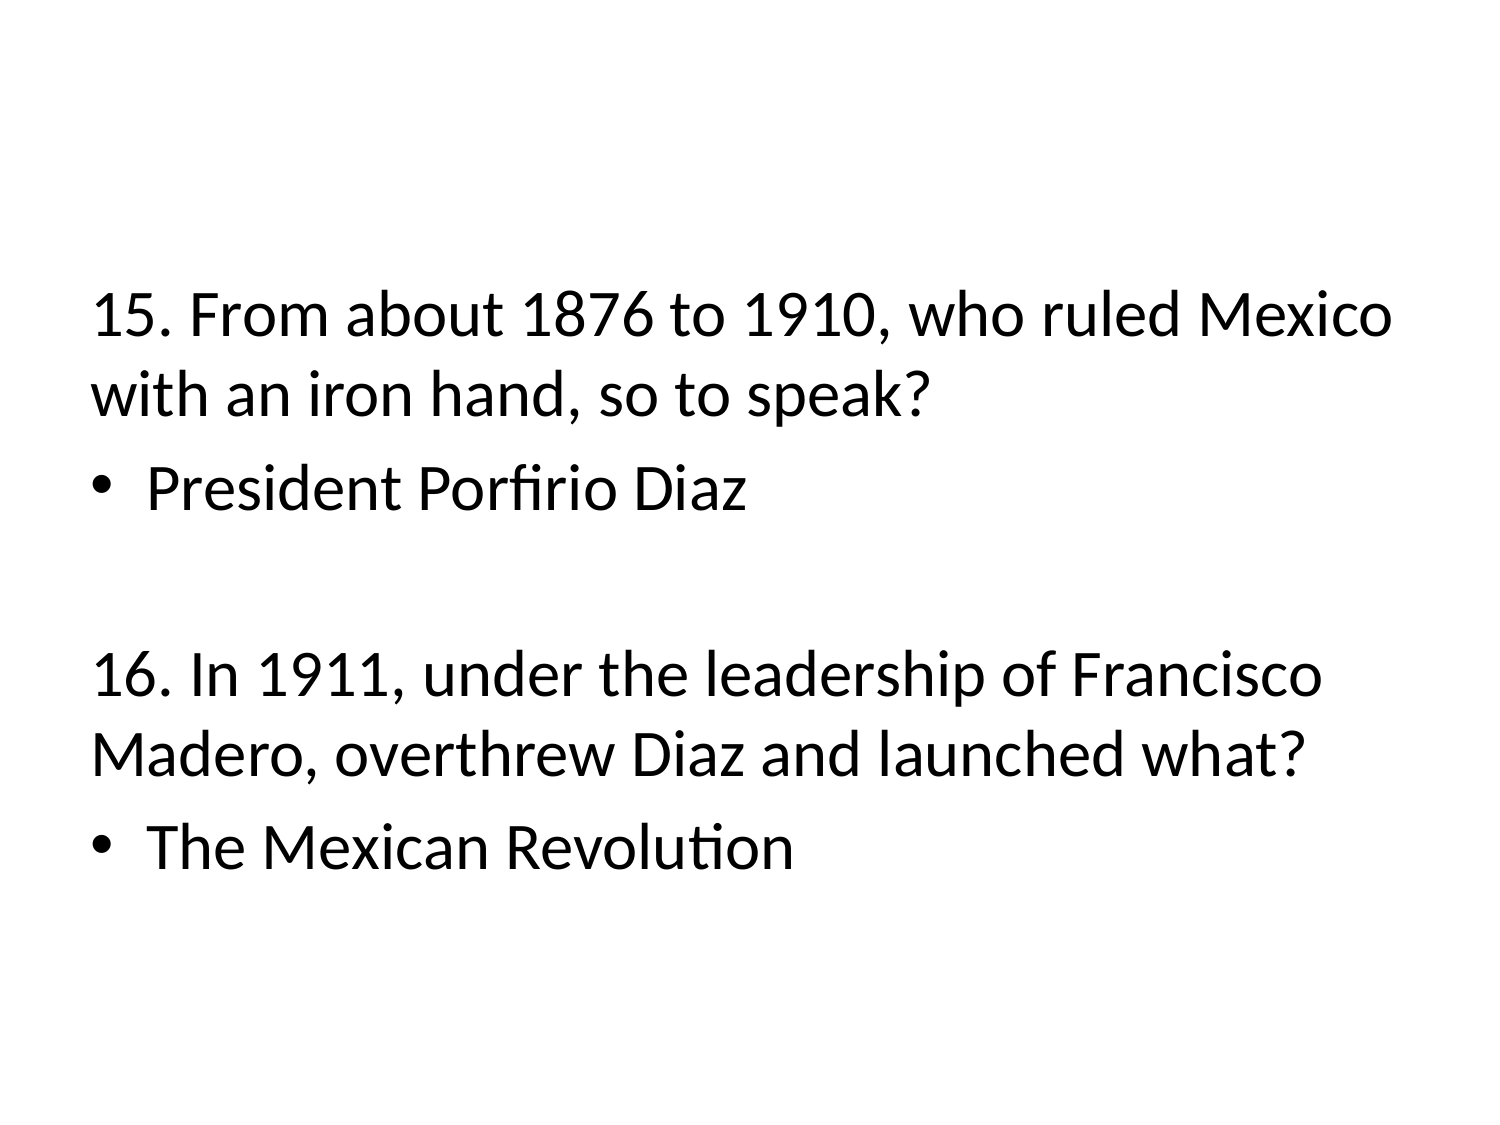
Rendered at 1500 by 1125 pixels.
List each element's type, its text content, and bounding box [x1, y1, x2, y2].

list 15. From about 1876 to 1910, who ruled Mexico with an iron hand, so to speak? President Porfirio Diaz 16. In 1911, under the leadership of Francisco Madero, overthrew Diaz and launched what? The Mexican Revolution [75, 262, 1425, 1005]
